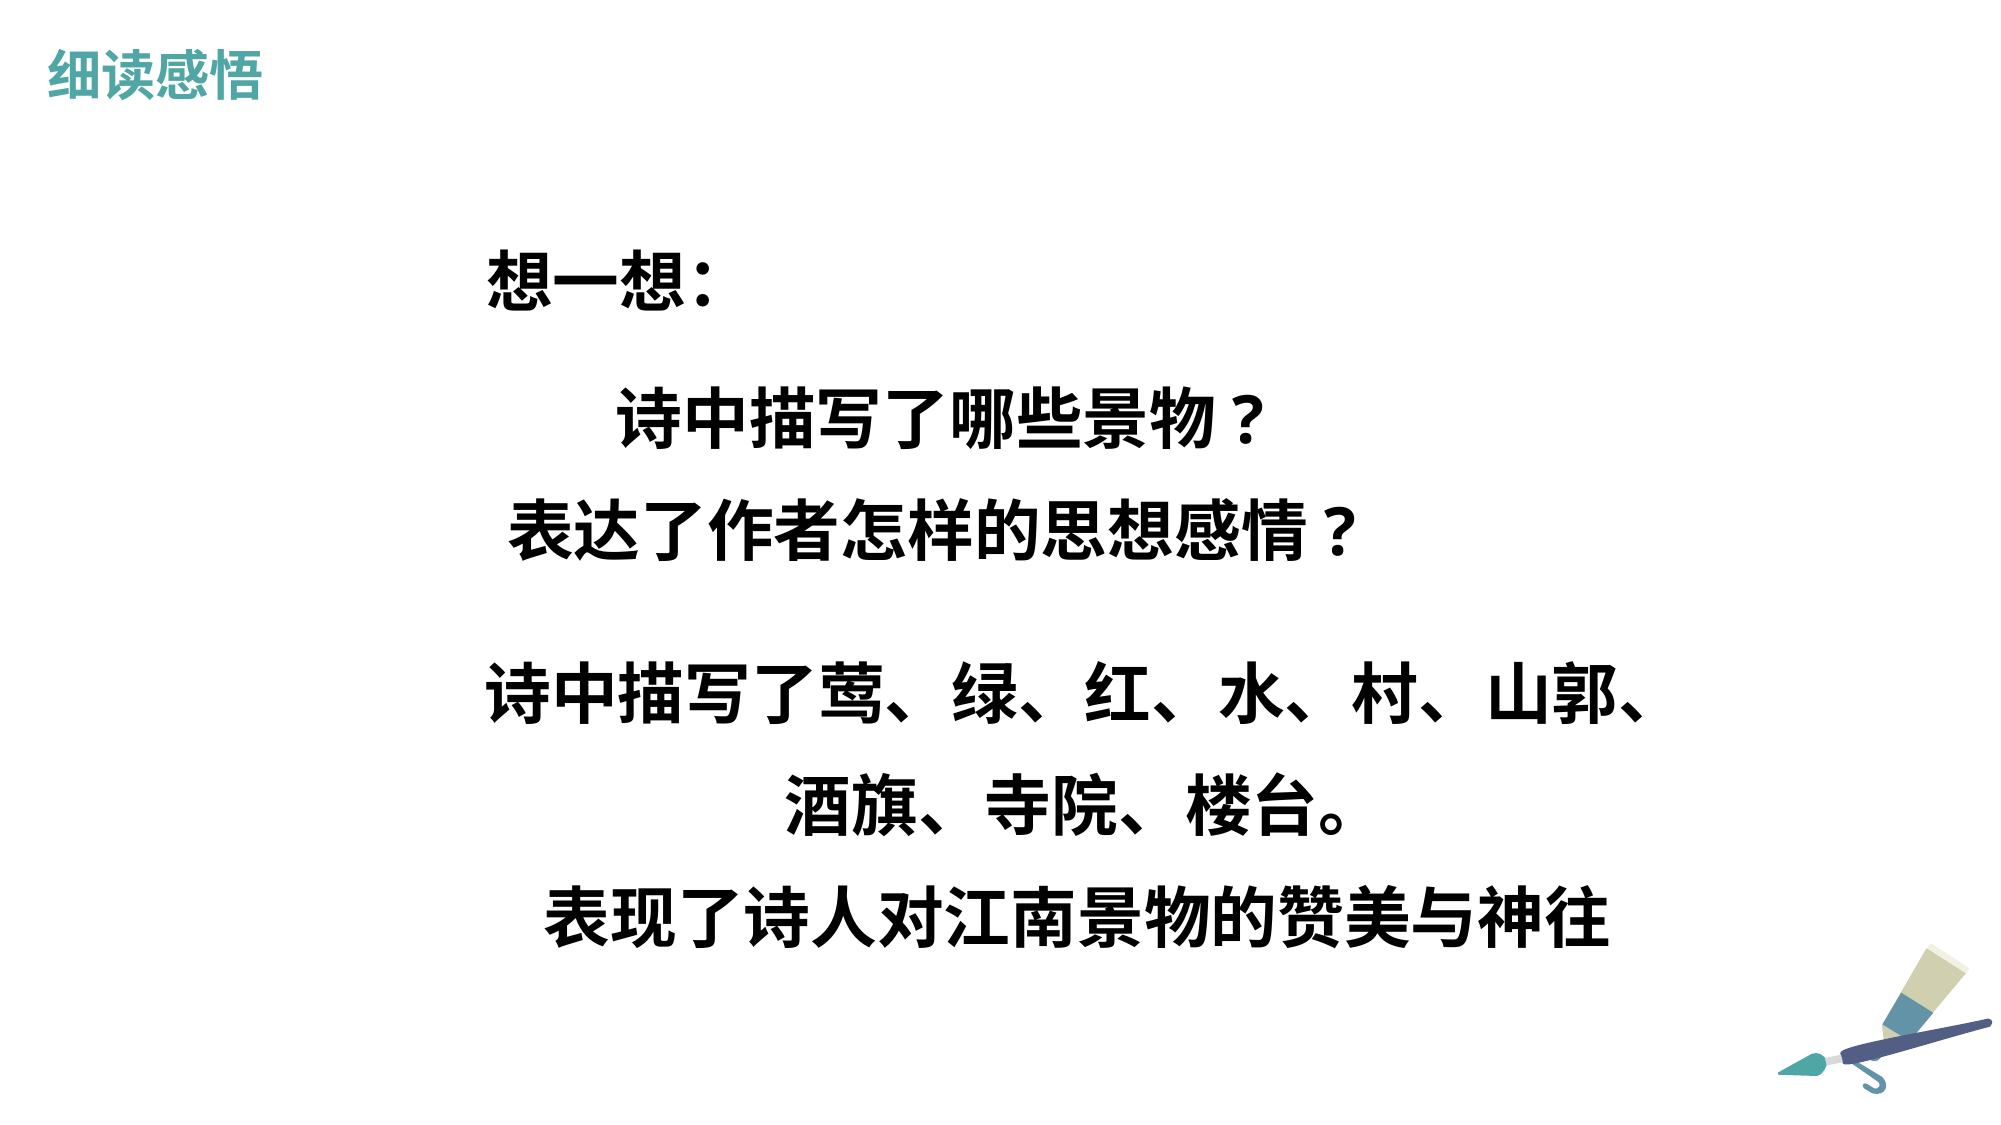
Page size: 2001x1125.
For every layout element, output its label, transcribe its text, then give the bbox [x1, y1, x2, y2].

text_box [1811, 945, 1974, 1125]
text_box 诗中描写了莺、绿、红、水、村、山郭、酒旗、寺院、楼台。 表现了诗人对江南景物的赞美与神往 [445, 612, 1725, 963]
text_box 想一想： [471, 200, 769, 327]
text_box 诗中描写了哪些景物? 表达了作者怎样的思想感情? [442, 337, 1438, 576]
text_box 细读感悟 [32, 33, 347, 114]
